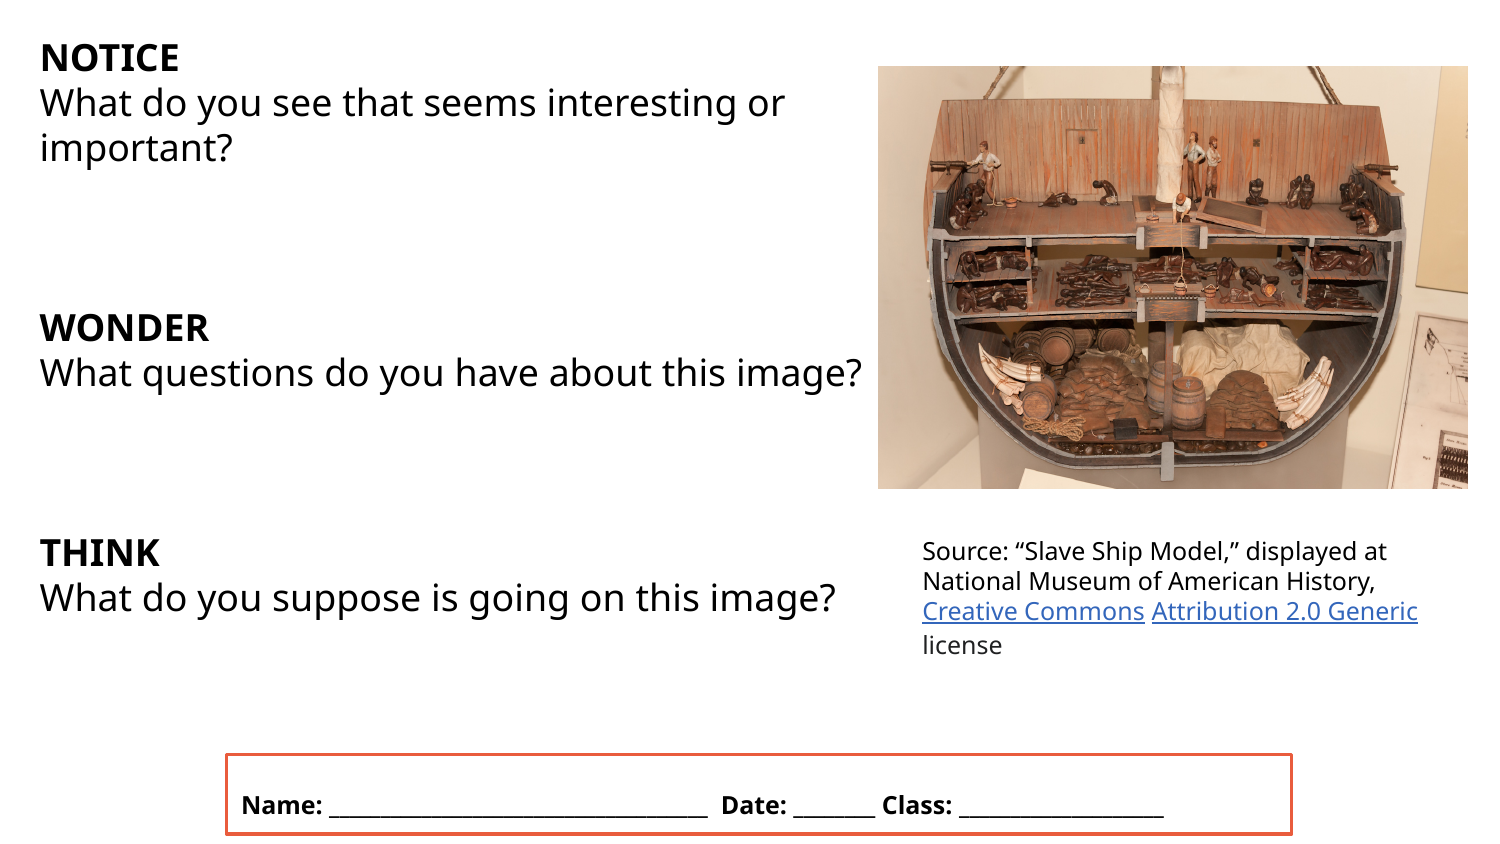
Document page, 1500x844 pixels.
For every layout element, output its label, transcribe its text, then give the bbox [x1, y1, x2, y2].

list NOTICE What do you see that seems interesting or important? WONDER What questions do you have about this image? THINK What do you suppose is going on this image? [28, 28, 944, 498]
text_box Source: “Slave Ship Model,” displayed at National Museum of American History, Creative Commons Attribution 2.0 Generic license [907, 520, 1439, 675]
picture [877, 66, 1468, 489]
text_box Name: _____________________________________ Date: ________ Class: ____________________ [226, 754, 1292, 834]
